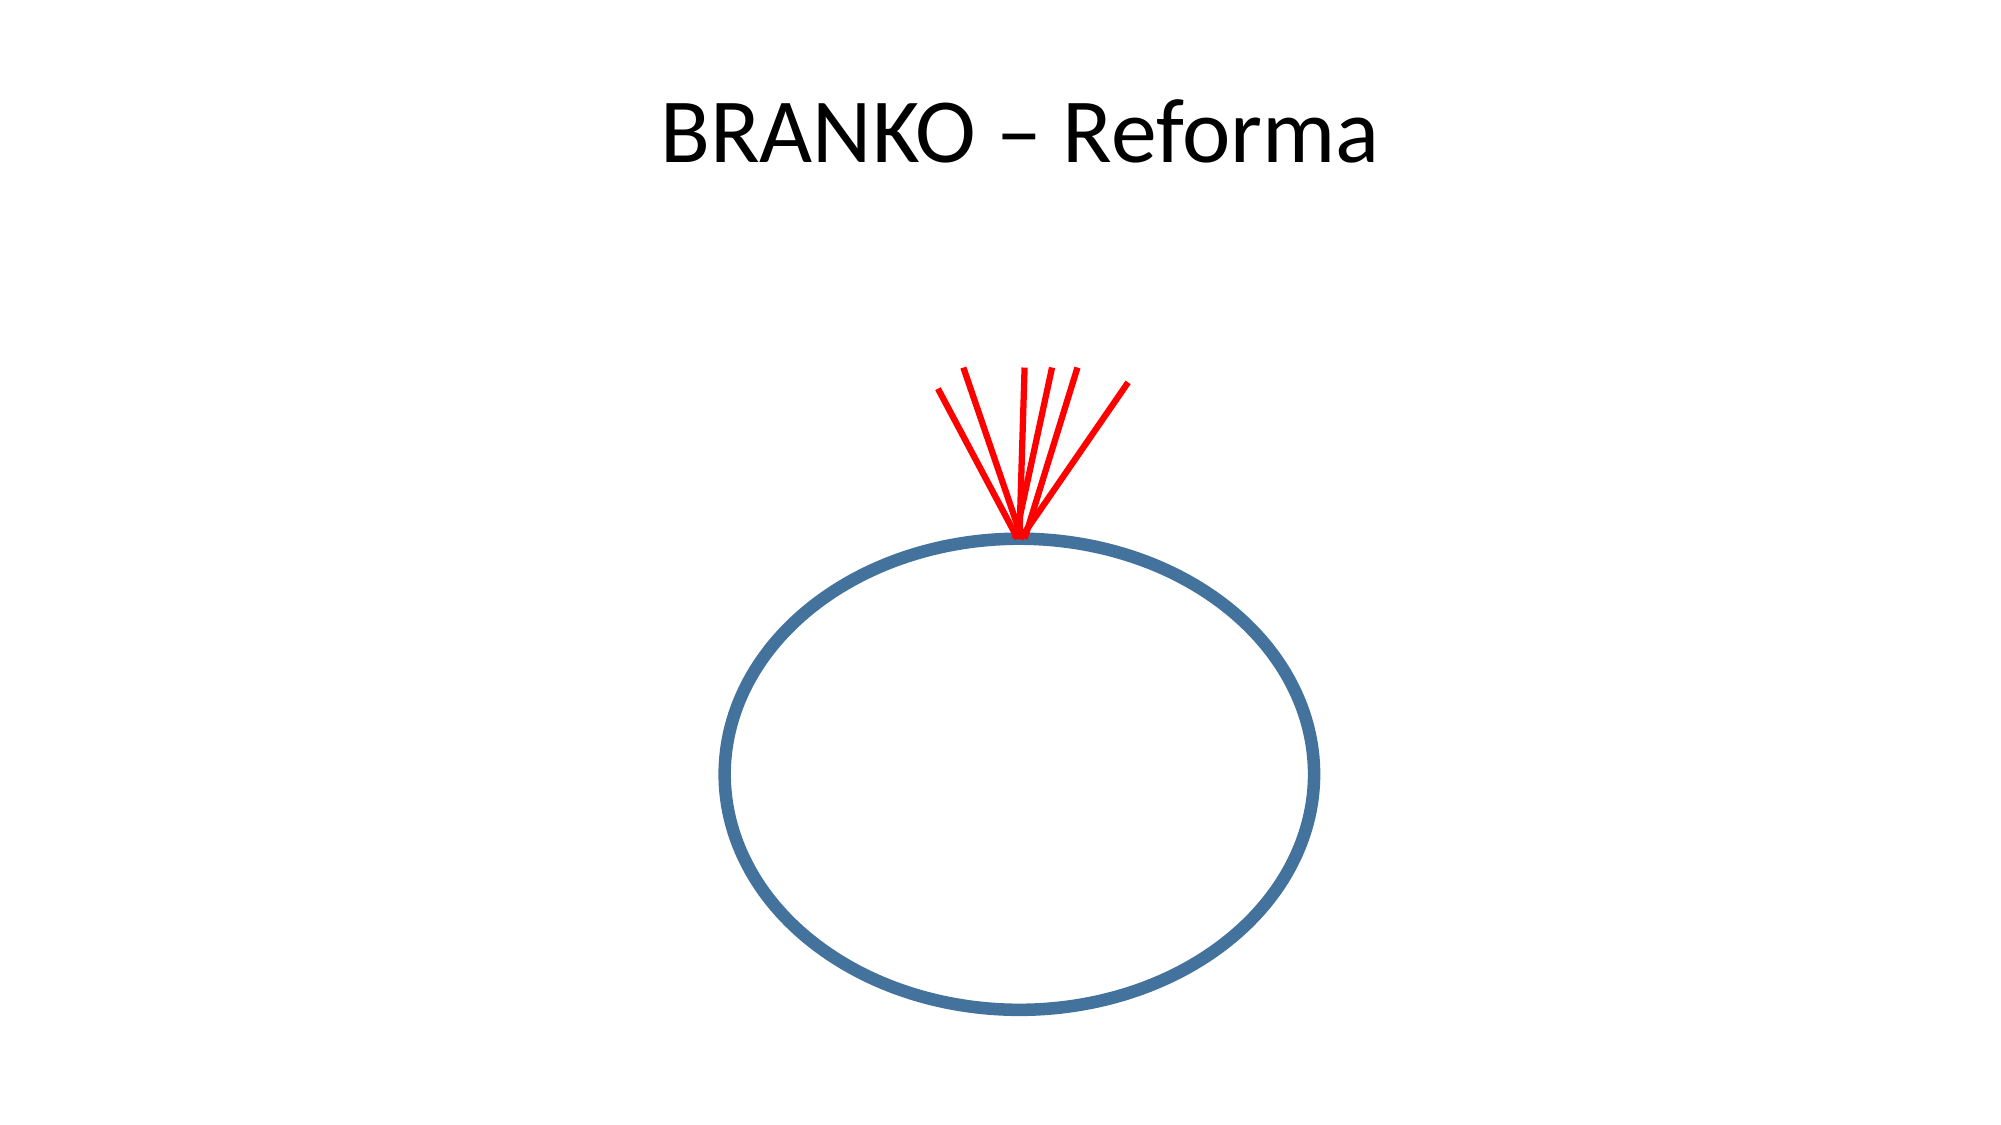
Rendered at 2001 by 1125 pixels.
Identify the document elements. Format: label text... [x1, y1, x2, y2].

text_box BRANKO – Reforma [272, 63, 1769, 188]
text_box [1020, 382, 1129, 539]
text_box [1053, 367, 1078, 382]
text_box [1015, 367, 1053, 539]
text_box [963, 367, 1015, 388]
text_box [937, 388, 1018, 539]
text_box [723, 539, 1316, 1011]
